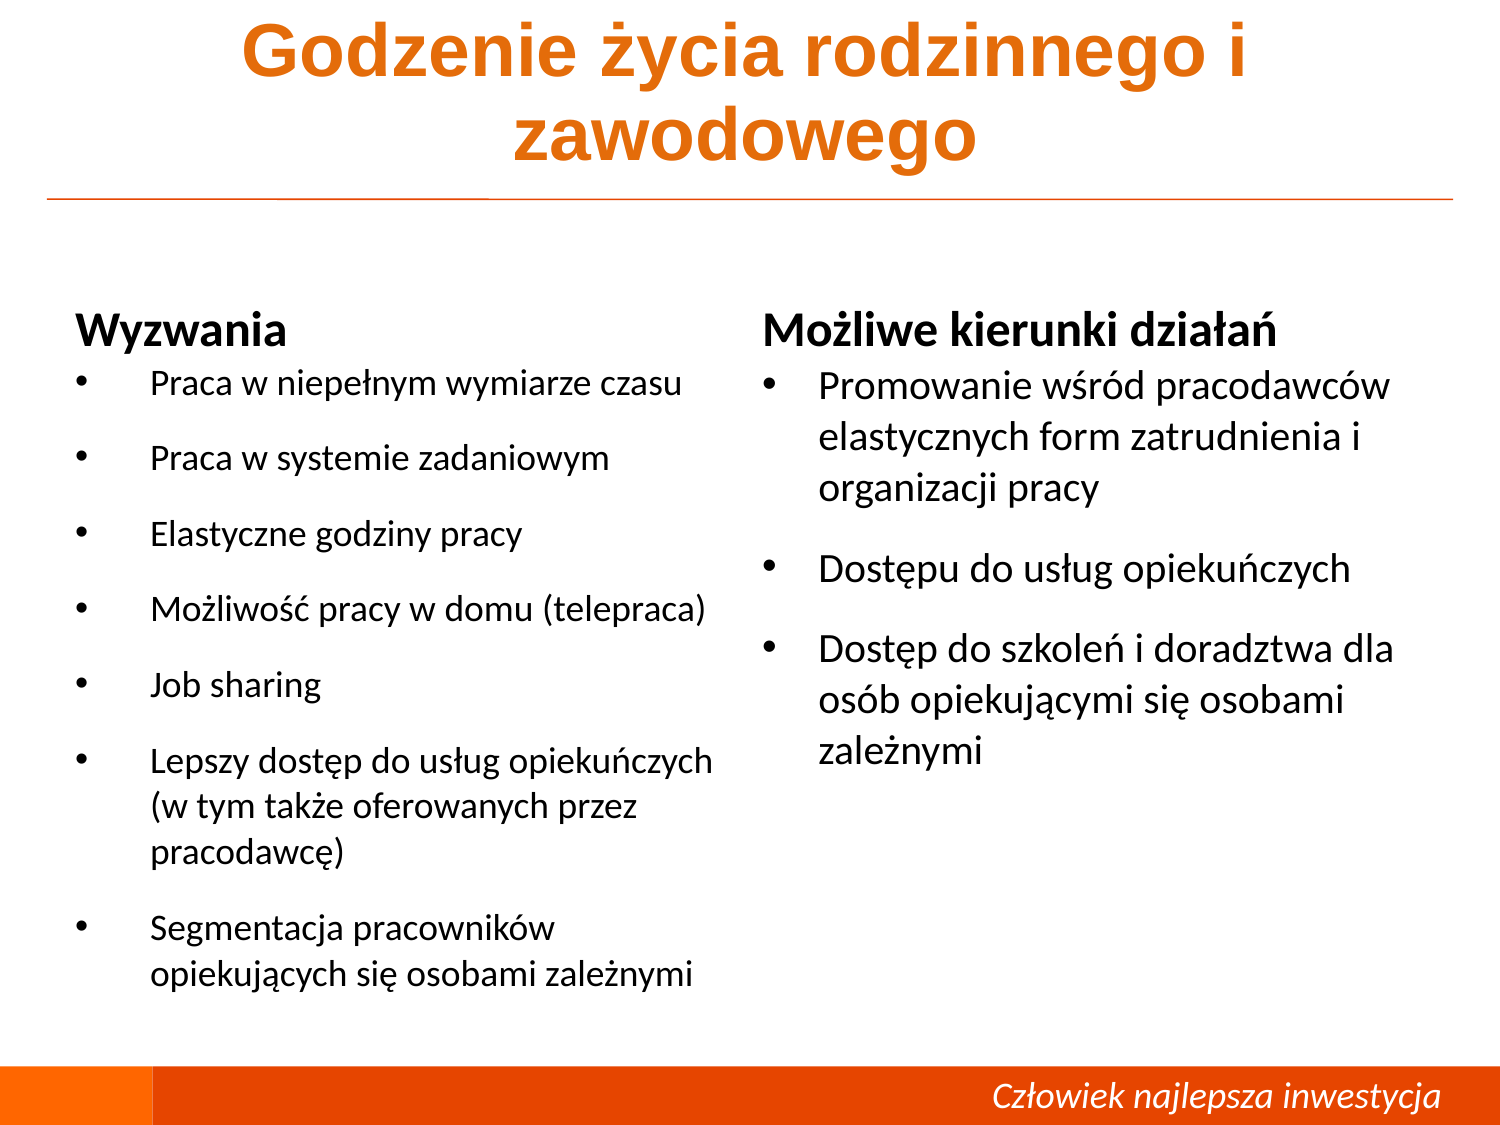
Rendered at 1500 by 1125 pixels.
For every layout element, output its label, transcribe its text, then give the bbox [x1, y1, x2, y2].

list Możliwe kierunki działań [761, 251, 1425, 356]
list Promowanie wśród pracodawców elastycznych form zatrudnienia i organizacji pracy Dostępu do usług opiekuńczych Dostęp do szkoleń i doradztwa dla osób opiekującymi się osobami zależnymi [761, 356, 1425, 1005]
text_box [0, 1064, 150, 1125]
text_box Człowiek najlepsza inwestycja [150, 1064, 1500, 1125]
list Praca w niepełnym wymiarze czasu Praca w systemie zadaniowym Elastyczne godziny pracy Możliwość pracy w domu (telepraca) Job sharing Lepszy dostęp do usług opiekuńczych (w tym także oferowanych przez pracodawcę) Segmentacja pracowników opiekujących się osobami zależnymi [75, 356, 738, 1005]
list Wyzwania [75, 251, 738, 356]
title Godzenie życia rodzinnego i zawodowego [70, 0, 1421, 188]
